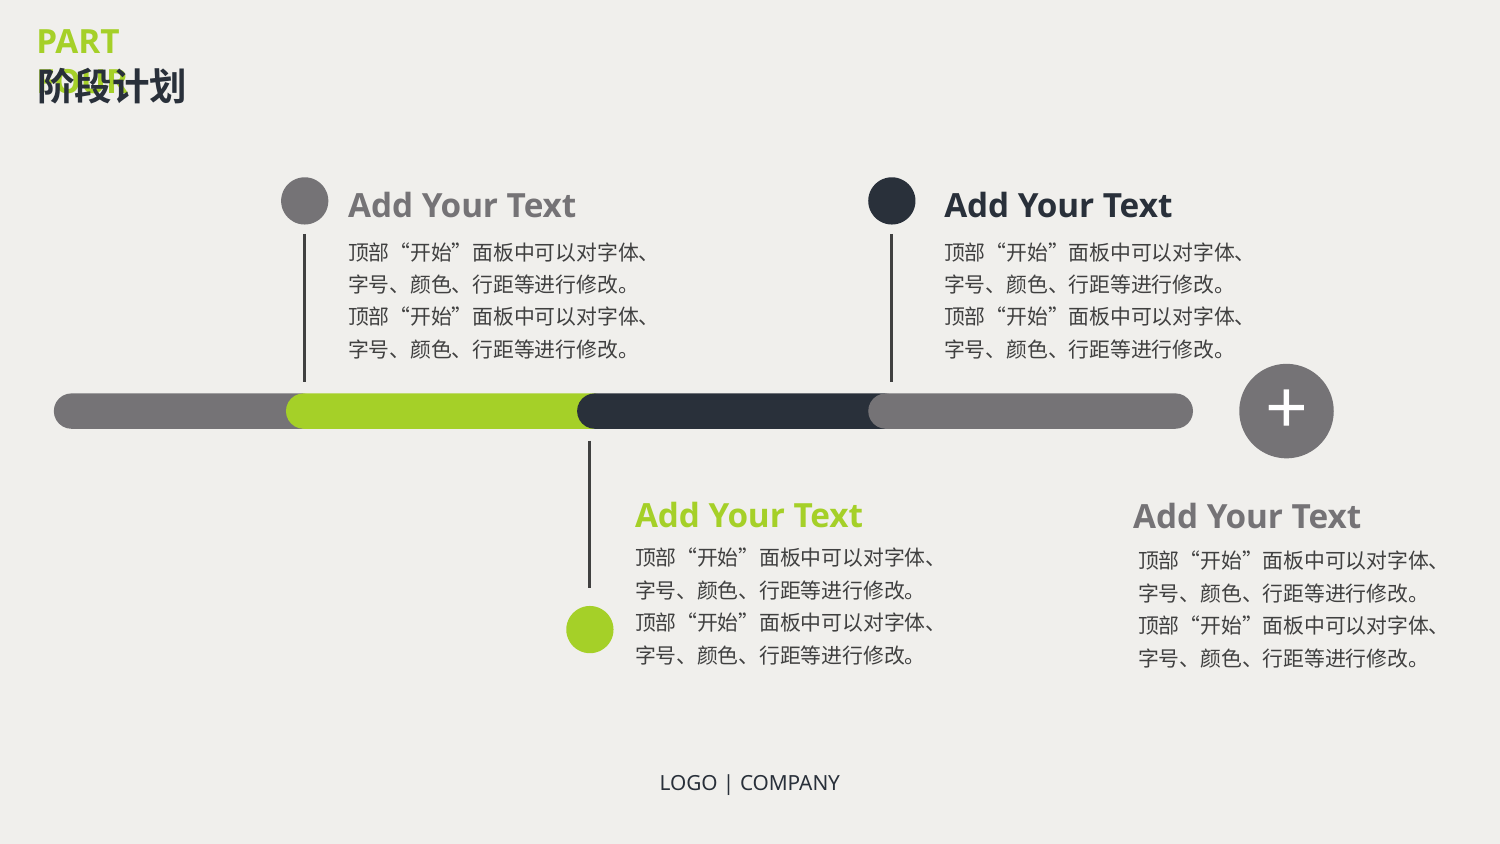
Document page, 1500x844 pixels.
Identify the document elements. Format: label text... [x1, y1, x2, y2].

text_box [866, 391, 1196, 431]
text_box Add Your Text [333, 177, 652, 224]
text_box 顶部“开始”面板中可以对字体、字号、颜色、行距等进行修改。顶部“开始”面板中可以对字体、字号、颜色、行距等进行修改。 [620, 530, 949, 675]
text_box LOGO | COMPANY [644, 762, 856, 802]
text_box [279, 175, 331, 227]
text_box Add Your Text [620, 486, 939, 530]
text_box [51, 391, 298, 431]
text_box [1239, 362, 1334, 462]
text_box 顶部“开始”面板中可以对字体、字号、颜色、行距等进行修改。顶部“开始”面板中可以对字体、字号、颜色、行距等进行修改。 [1123, 533, 1452, 678]
text_box 阶段计划 [22, 55, 203, 116]
text_box 顶部“开始”面板中可以对字体、字号、颜色、行距等进行修改。顶部“开始”面板中可以对字体、字号、颜色、行距等进行修改。 [333, 224, 662, 369]
text_box Add Your Text [1088, 487, 1407, 543]
text_box [564, 603, 616, 656]
text_box PART FOUR [21, 12, 235, 108]
text_box [283, 391, 589, 431]
text_box Add Your Text [929, 177, 1248, 224]
text_box 顶部“开始”面板中可以对字体、字号、颜色、行距等进行修改。顶部“开始”面板中可以对字体、字号、颜色、行距等进行修改。 [929, 224, 1258, 369]
text_box [866, 175, 918, 227]
text_box [575, 391, 880, 431]
